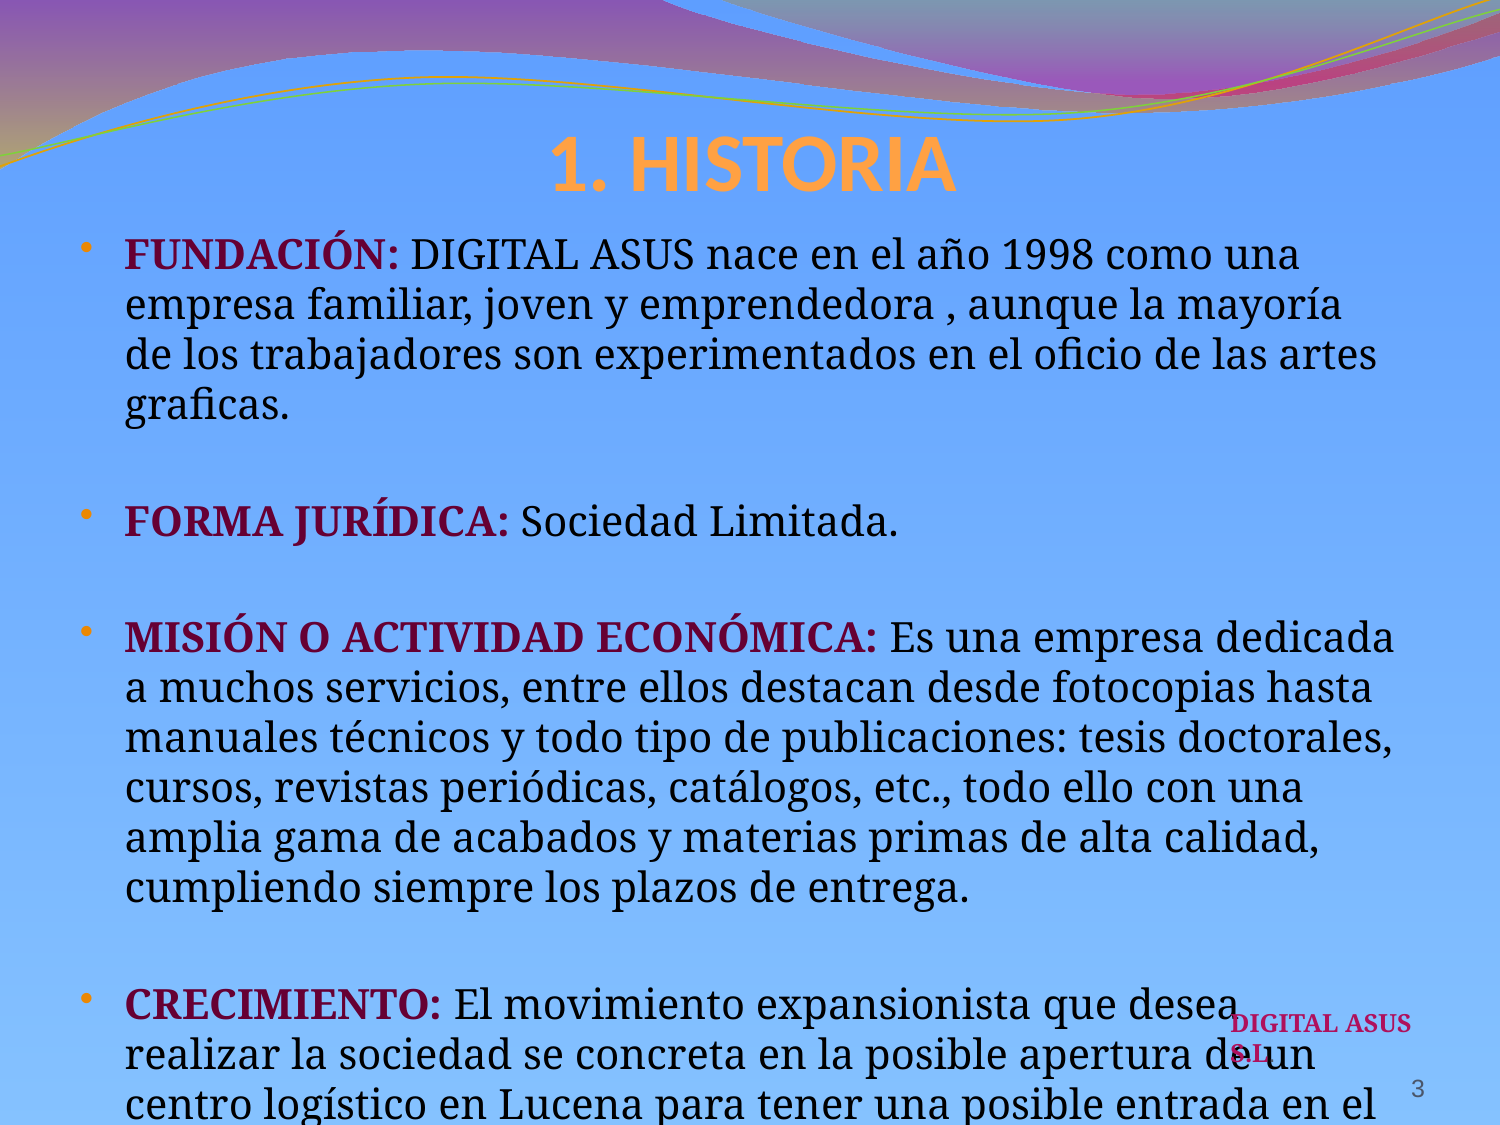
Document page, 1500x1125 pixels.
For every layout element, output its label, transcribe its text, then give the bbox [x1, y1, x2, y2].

list FUNDACIÓN: DIGITAL ASUS nace en el año 1998 como una empresa familiar, joven y emprendedora , aunque la mayoría de los trabajadores son experimentados en el oficio de las artes graficas. FORMA JURÍDICA: Sociedad Limitada. MISIÓN O ACTIVIDAD ECONÓMICA: Es una empresa dedicada a muchos servicios, entre ellos destacan desde fotocopias hasta manuales técnicos y todo tipo de publicaciones: tesis doctorales, cursos, revistas periódicas, catálogos, etc., todo ello con una amplia gama de acabados y materias primas de alta calidad, cumpliendo siempre los plazos de entrega. CRECIMIENTO: El movimiento expansionista que desea realizar la sociedad se concreta en la posible apertura de un centro logístico en Lucena para tener una posible entrada en el mercado granadino. [64, 219, 1415, 1046]
title 1. HISTORIA [76, 89, 1428, 209]
slide_number 3 [1299, 1042, 1425, 1103]
text_box DIGITAL ASUS S.L. [1230, 1019, 1453, 1068]
text_box Flexibilidad: [704, 13, 773, 18]
